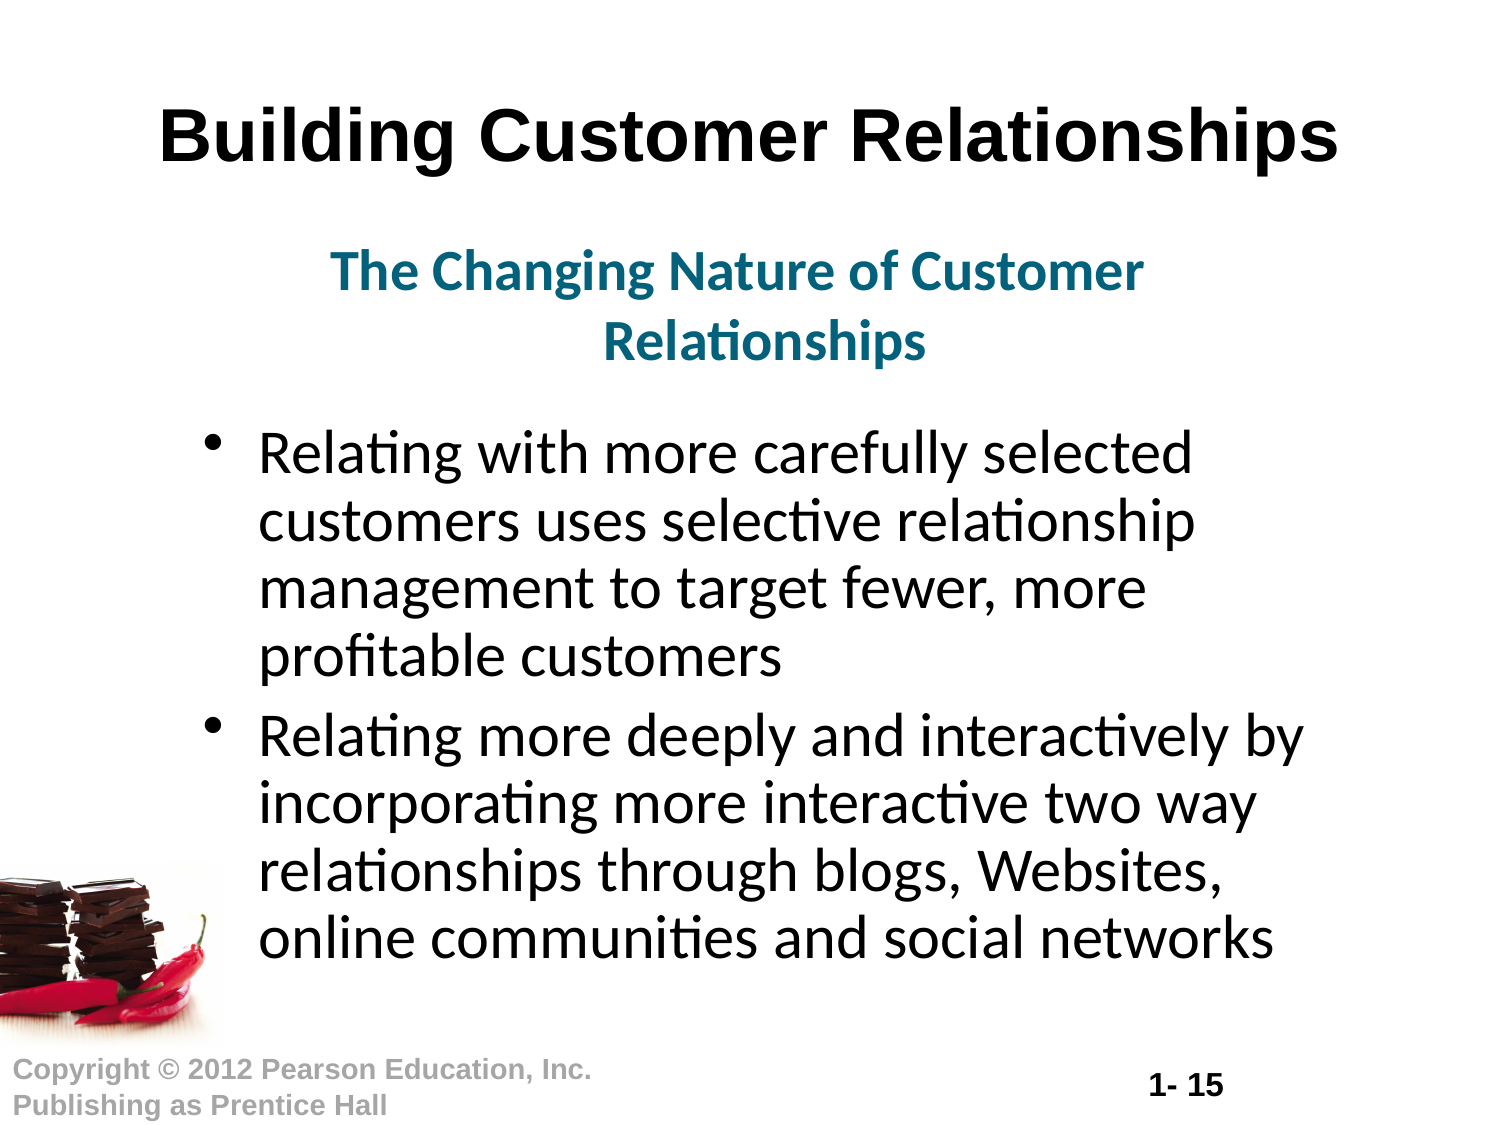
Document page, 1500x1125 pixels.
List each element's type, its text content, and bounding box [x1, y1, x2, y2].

list The Changing Nature of Customer Relationships [149, 224, 1326, 288]
title Building Customer Relationships [112, 37, 1388, 226]
picture [0, 862, 225, 1050]
list Relating with more carefully selected customers uses selective relationship management to target fewer, more profitable customers Relating more deeply and interactively by incorporating more interactive two way relationships through blogs, Websites, online communities and social networks [187, 324, 1388, 926]
